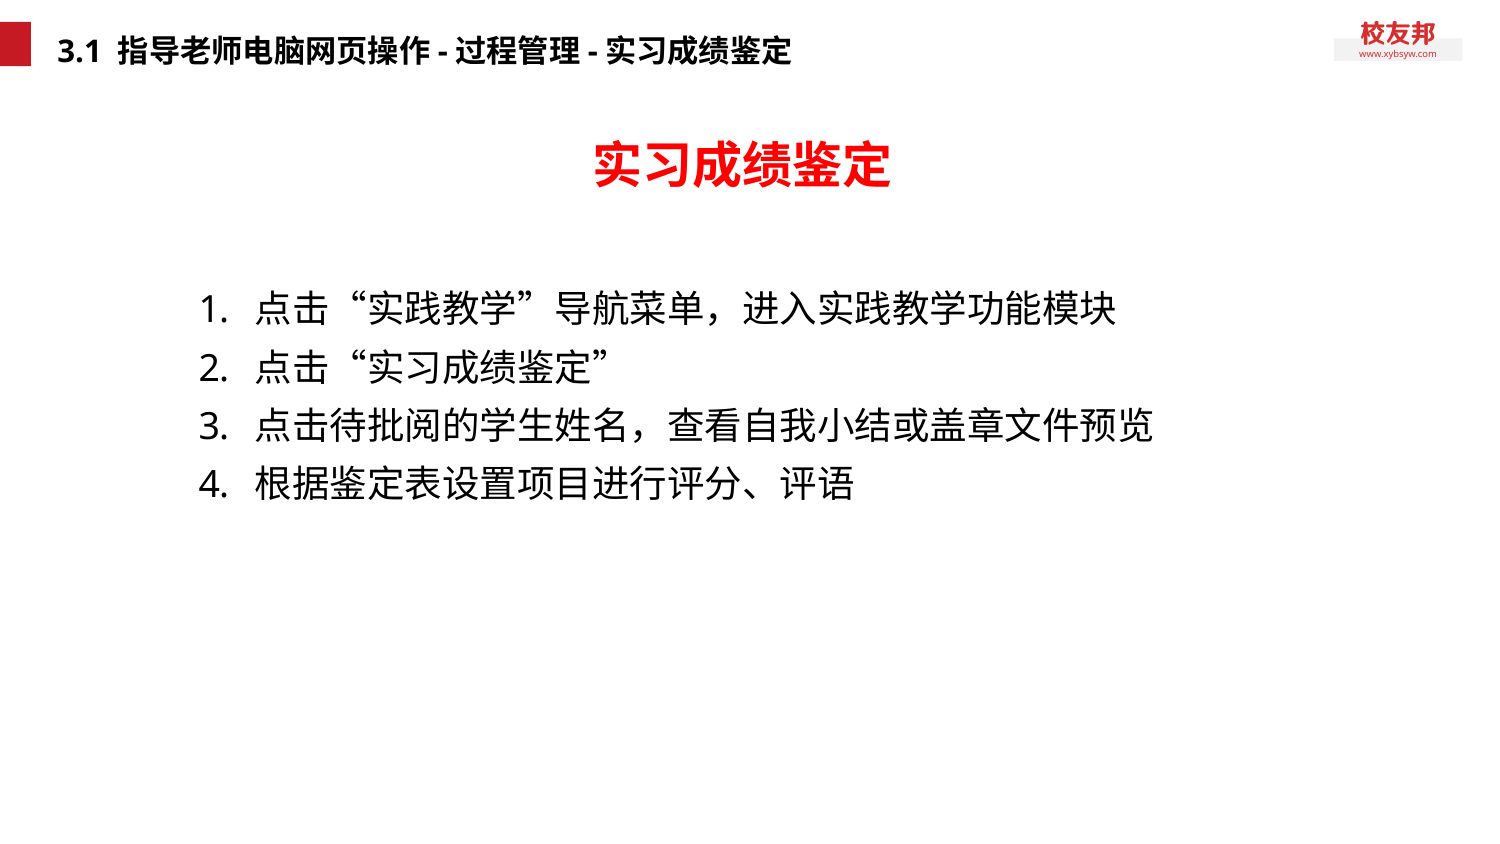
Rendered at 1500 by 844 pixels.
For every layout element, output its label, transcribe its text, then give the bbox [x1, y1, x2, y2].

picture [1361, 21, 1435, 45]
title 3.1 指导老师电脑网页操作-过程管理-实习成绩鉴定 [42, 11, 939, 77]
text_box 实习成绩鉴定 点击“实践教学”导航菜单，进入实践教学功能模块 点击“实习成绩鉴定” 点击待批阅的学生姓名，查看自我小结或盖章文件预览 根据鉴定表设置项目进行评分、评语 [183, 108, 1302, 548]
